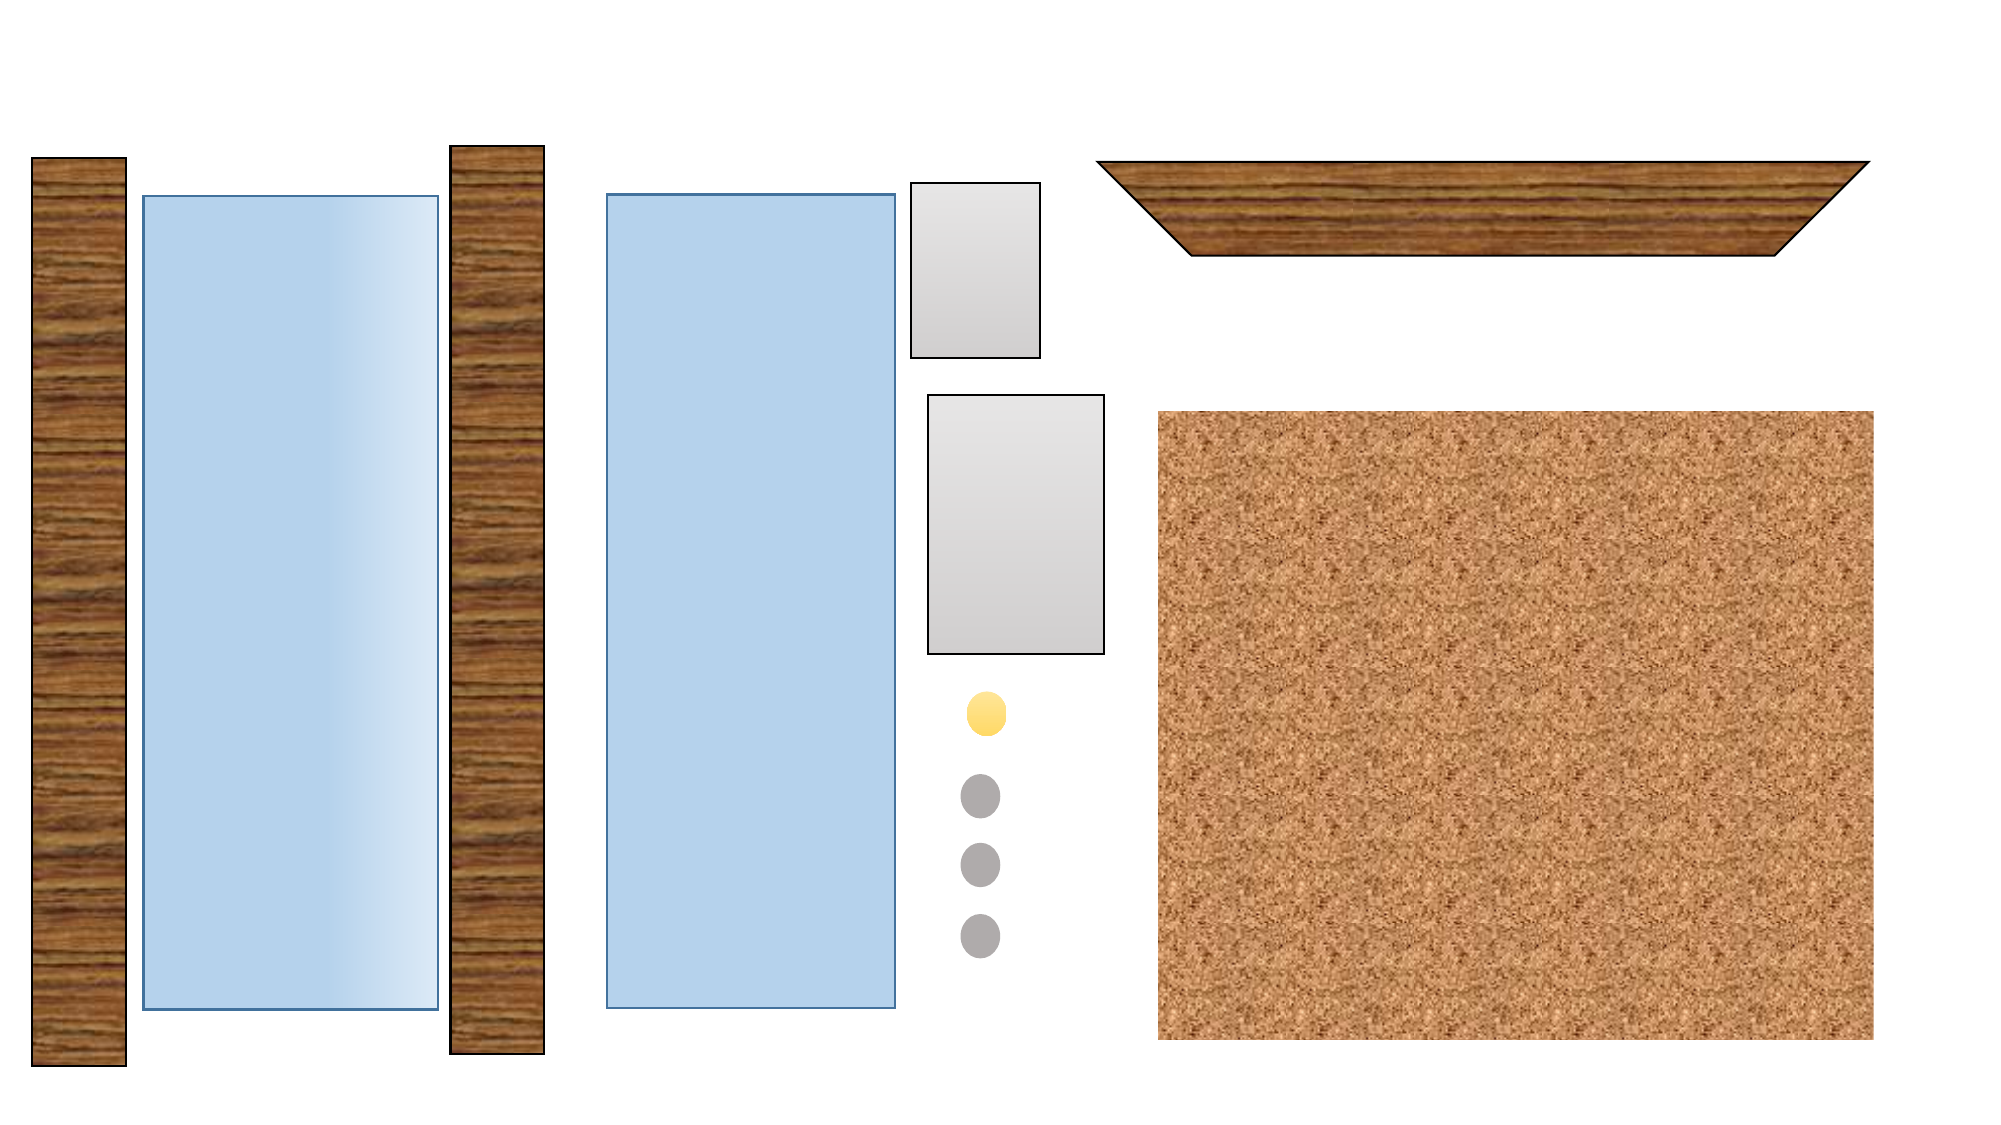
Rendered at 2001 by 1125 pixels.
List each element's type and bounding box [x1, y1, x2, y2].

text_box [965, 690, 1008, 737]
text_box [927, 394, 1105, 655]
text_box [959, 841, 1002, 889]
text_box [31, 158, 126, 1066]
text_box [910, 182, 1041, 359]
text_box [143, 195, 438, 1010]
text_box [1157, 411, 1875, 1040]
text_box [450, 146, 545, 1054]
text_box [959, 772, 1002, 820]
text_box [1095, 160, 1872, 257]
text_box [606, 193, 896, 1009]
text_box [959, 912, 1002, 960]
